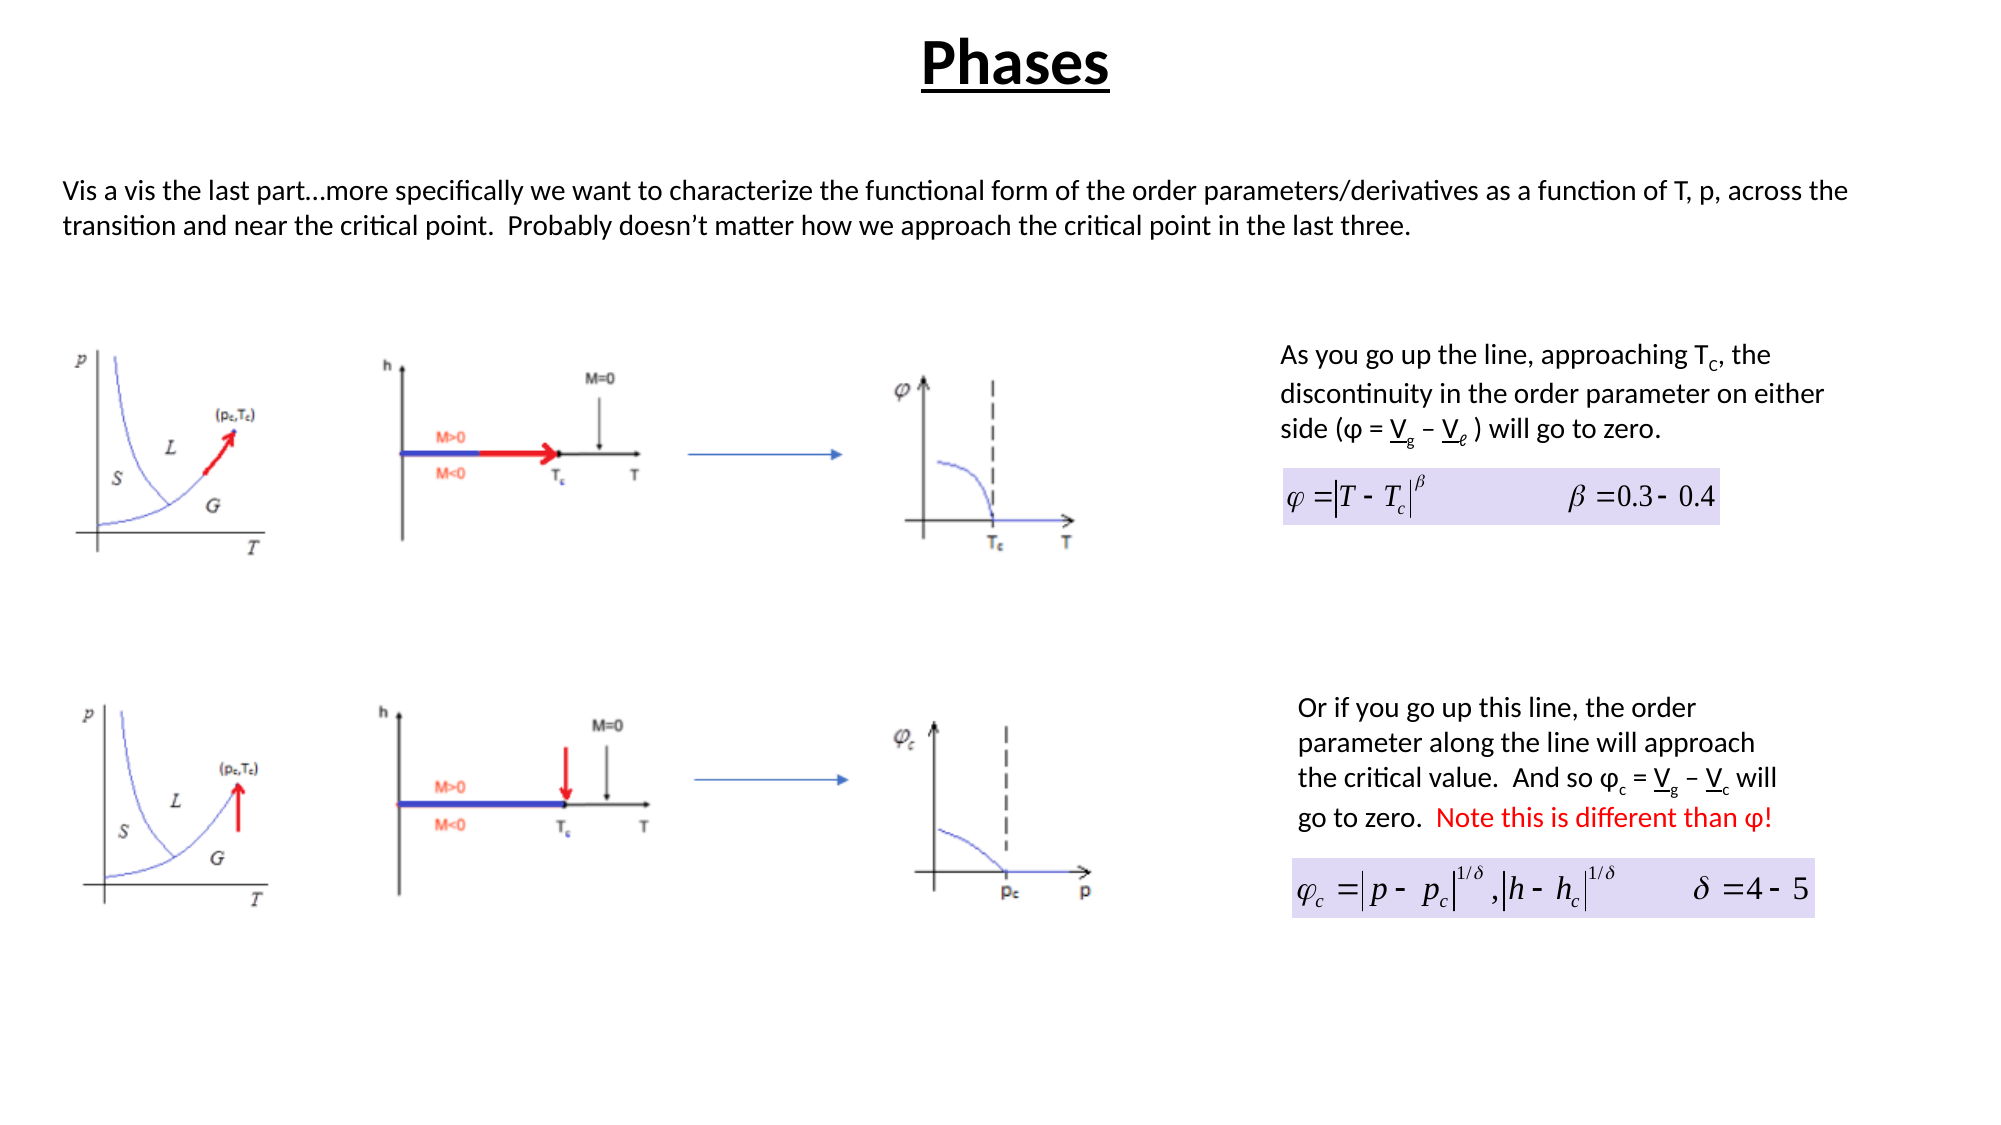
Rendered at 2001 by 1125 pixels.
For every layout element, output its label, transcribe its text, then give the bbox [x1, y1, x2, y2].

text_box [1283, 467, 1721, 525]
text_box Vis a vis the last part…more specifically we want to characterize the functional form of the order parameters/derivatives as a function of T, p, across the transition and near the critical point. Probably doesn’t matter how we approach the critical point in the last three. [47, 163, 1921, 249]
text_box Phases [802, 19, 1229, 107]
picture [47, 307, 1149, 967]
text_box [1292, 857, 1815, 919]
text_box Or if you go up this line, the order parameter along the line will approach the critical value. And so φc = Vg – Vc will go to zero. Note this is different than φ! [1283, 681, 1815, 841]
text_box As you go up the line, approaching TC, the discontinuity in the order parameter on either side (φ = Vg – Vℓ ) will go to zero. [1265, 327, 1870, 457]
